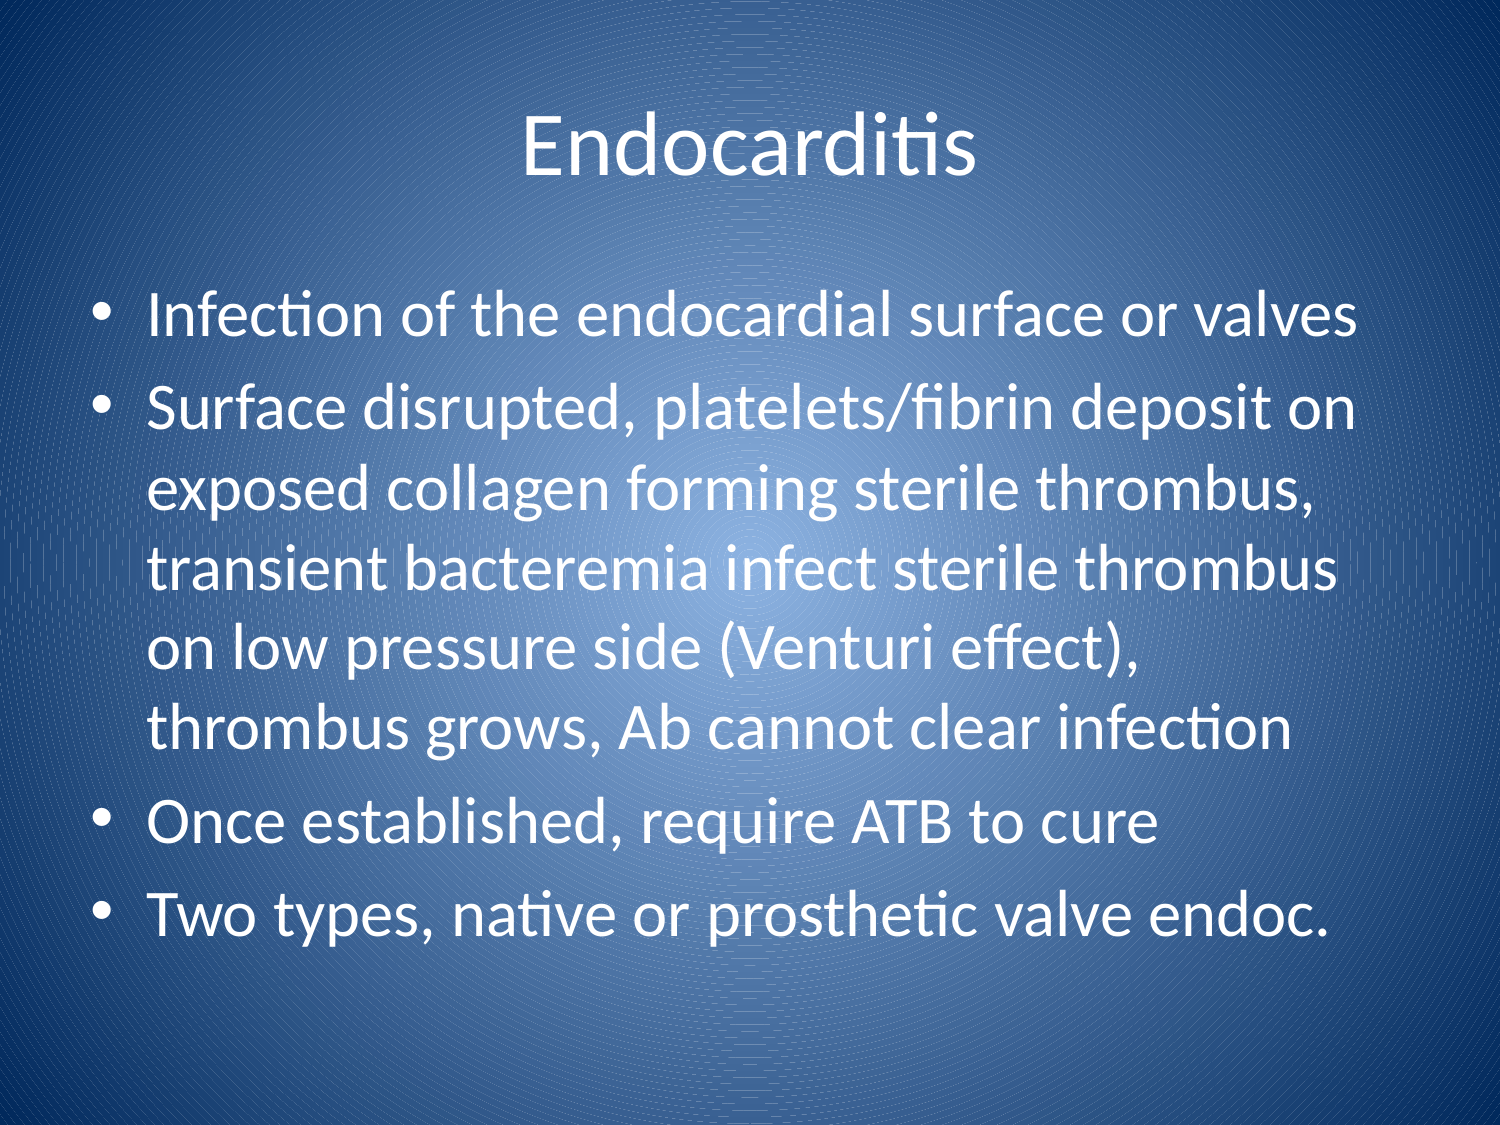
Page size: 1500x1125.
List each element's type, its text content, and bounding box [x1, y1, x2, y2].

list Infection of the endocardial surface or valves Surface disrupted, platelets/fibrin deposit on exposed collagen forming sterile thrombus, transient bacteremia infect sterile thrombus on low pressure side (Venturi effect), thrombus grows, Ab cannot clear infection Once established, require ATB to cure Two types, native or prosthetic valve endoc. [75, 262, 1425, 1005]
title Endocarditis [75, 45, 1425, 233]
